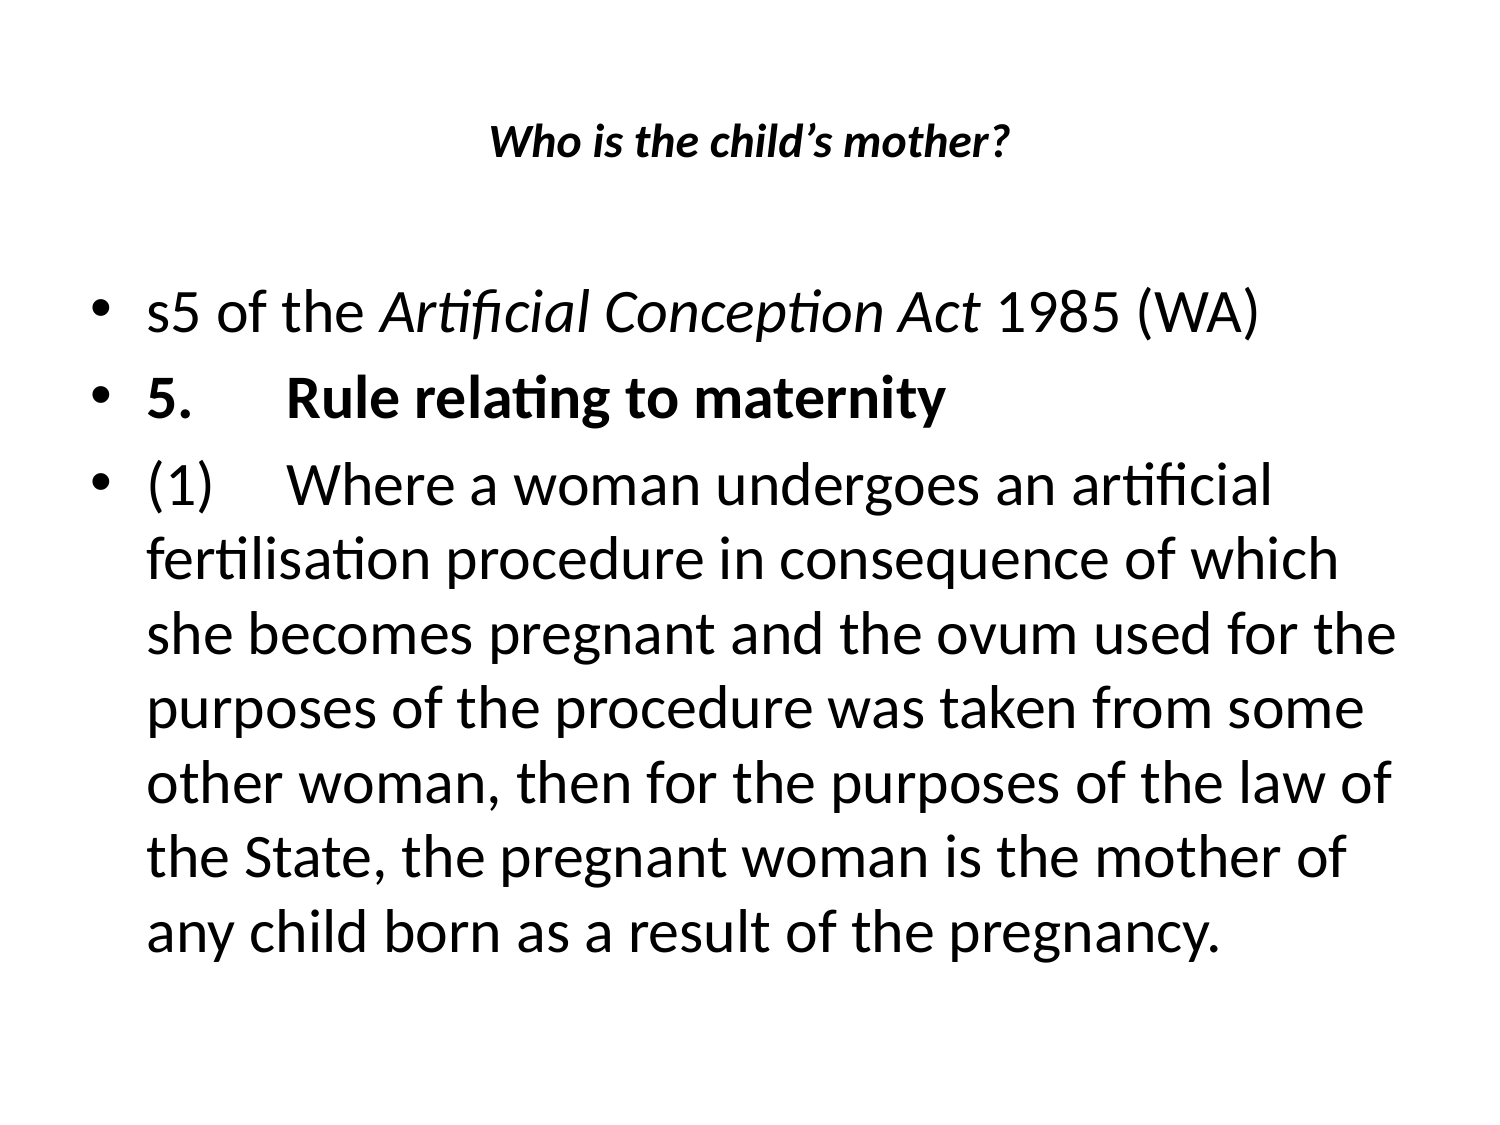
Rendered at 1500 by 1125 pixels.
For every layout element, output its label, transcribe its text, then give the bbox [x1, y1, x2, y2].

title Who is the child’s mother? [74, 44, 1426, 233]
list s5 of the Artificial Conception Act 1985 (WA) 5. Rule relating to maternity (1) Where a woman undergoes an artificial fertilisation procedure in consequence of which she becomes pregnant and the ovum used for the purposes of the procedure was taken from some other woman, then for the purposes of the law of the State, the pregnant woman is the mother of any child born as a result of the pregnancy. [74, 262, 1426, 1006]
